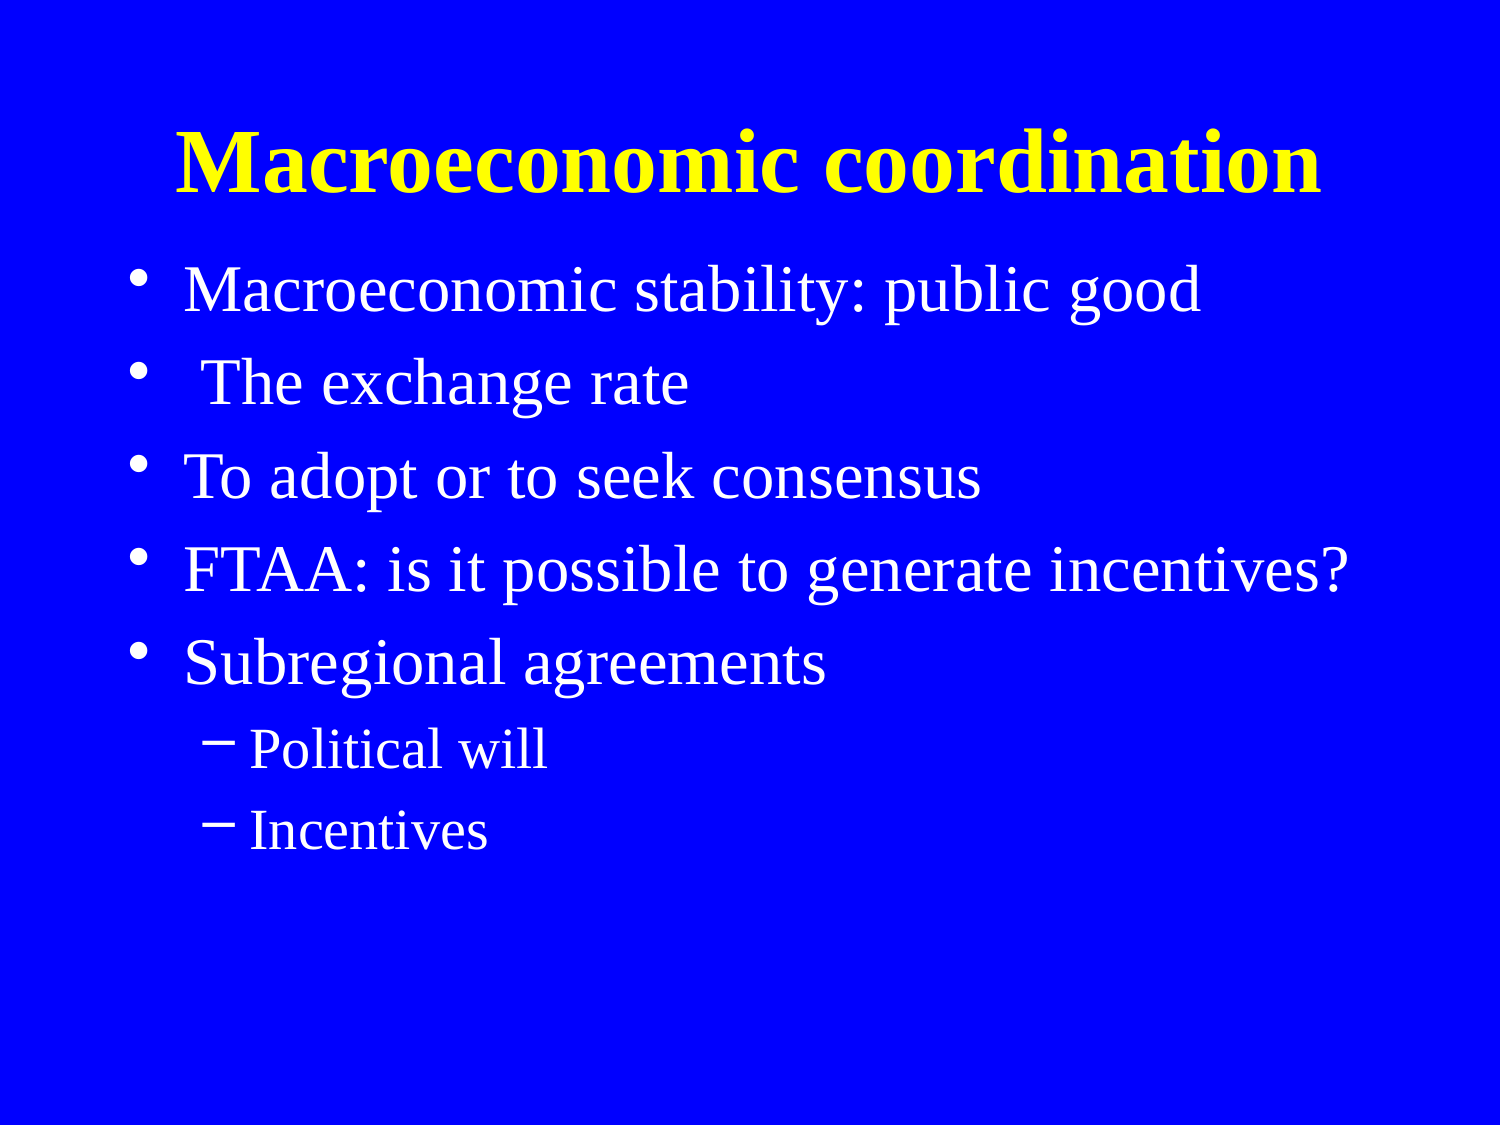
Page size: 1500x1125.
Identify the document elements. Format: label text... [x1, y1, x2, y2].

title Macroeconomic coordination [0, 62, 1500, 251]
list Macroeconomic stability: public good The exchange rate To adopt or to seek consensus FTAA: is it possible to generate incentives? Subregional agreements Political will Incentives [112, 237, 1388, 1038]
